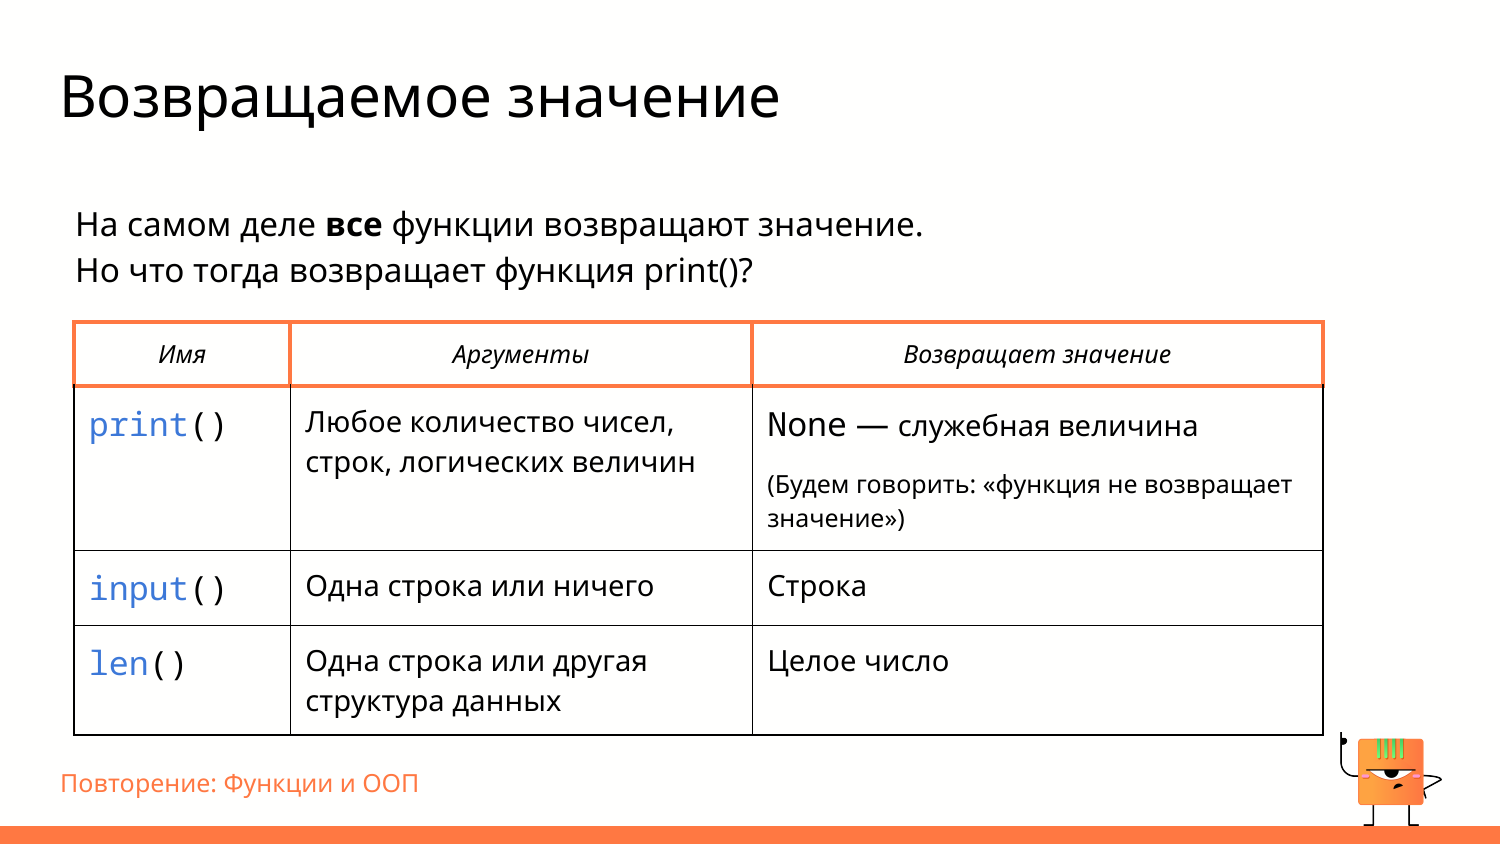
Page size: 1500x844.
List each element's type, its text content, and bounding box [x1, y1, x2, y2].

table_header Возвращает значение [754, 324, 1321, 384]
table_header Имя [76, 324, 288, 384]
subtitle Повторение: Функции и ООП [60, 767, 1233, 813]
table_cell None — служебная величина (Будем говорить: «функция не возвращает значение») [753, 388, 1322, 550]
picture [1339, 732, 1442, 826]
table_cell print() [75, 388, 290, 550]
text_box На самом деле все функции возвращают значение. Но что тогда возвращает функция print()? [60, 182, 1343, 305]
table_cell input() [75, 551, 290, 625]
table_cell len() [75, 626, 290, 734]
table_header Аргументы [292, 324, 750, 384]
table_cell Одна строка или другая структура данных [291, 626, 752, 734]
table_cell Строка [753, 551, 1322, 625]
table_cell Целое число [753, 626, 1322, 734]
table_cell Любое количество чисел, строк, логических величин [291, 388, 752, 550]
title Возвращаемое значение [59, 59, 1441, 150]
table_cell Одна строка или ничего [291, 551, 752, 625]
